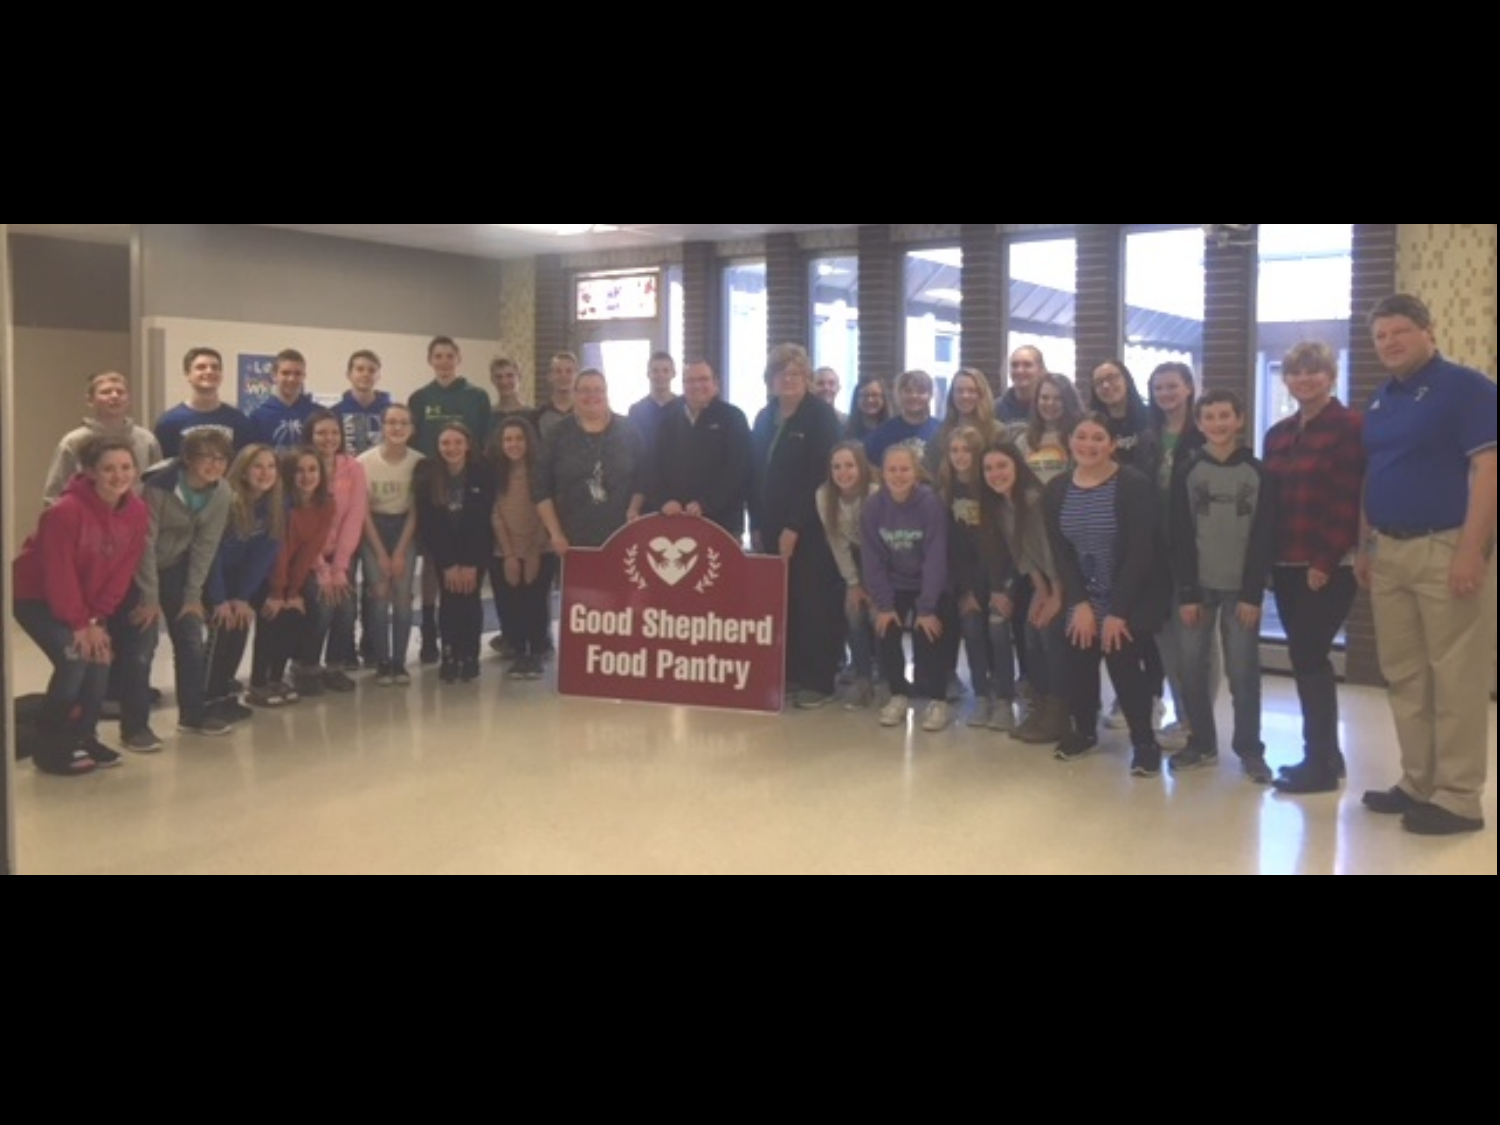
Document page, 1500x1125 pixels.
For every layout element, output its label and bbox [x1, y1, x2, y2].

list [0, 224, 1497, 876]
